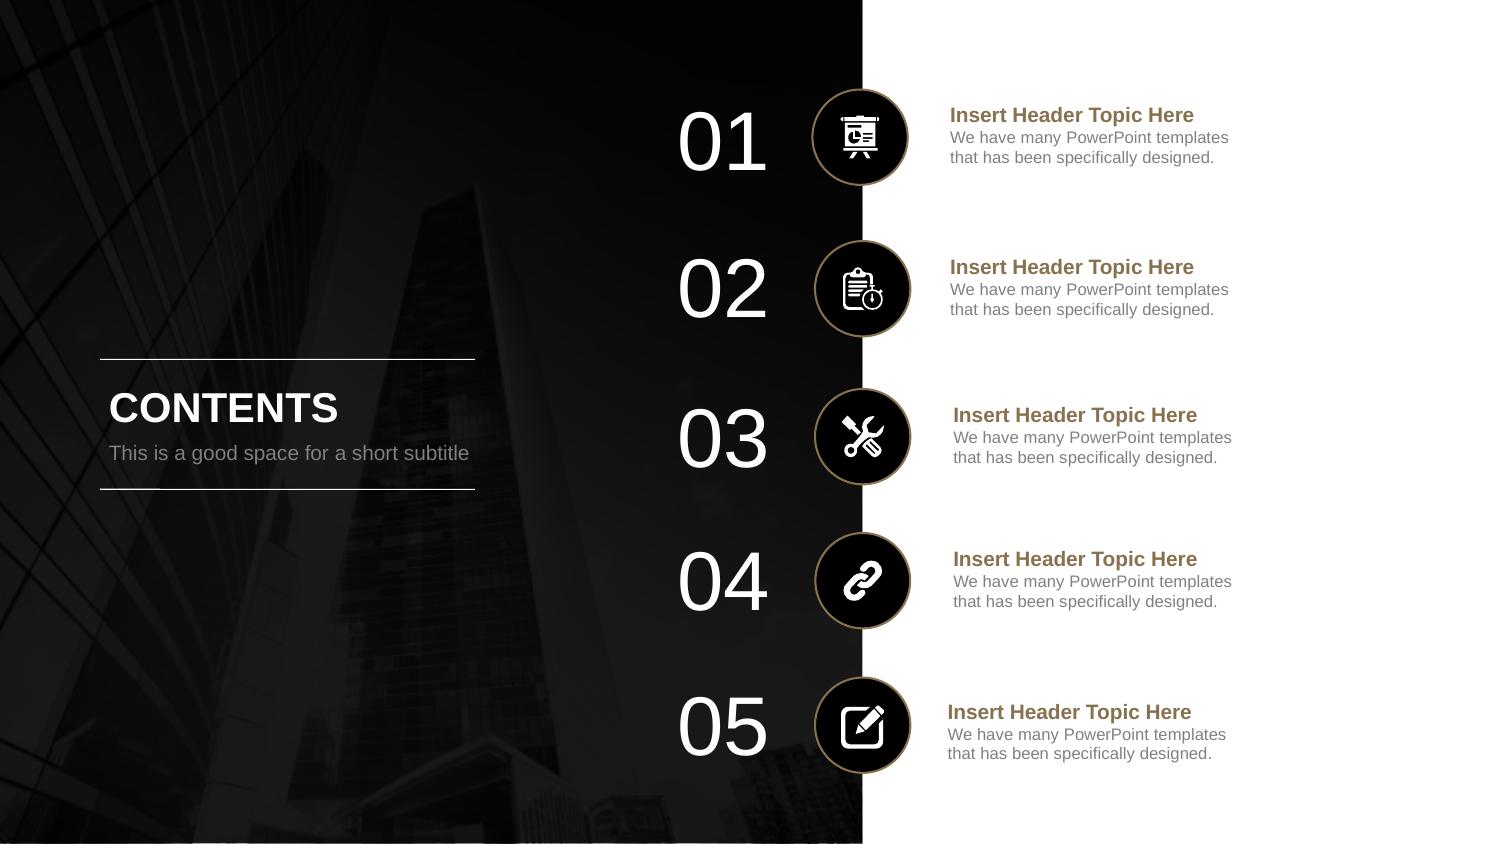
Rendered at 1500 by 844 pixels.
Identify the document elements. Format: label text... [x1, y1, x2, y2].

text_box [814, 240, 911, 337]
text_box Insert Header Topic Here We have many PowerPoint templates that has been specifically designed. [950, 253, 1250, 319]
text_box 05 [663, 664, 786, 780]
text_box 04 [663, 519, 786, 635]
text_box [815, 532, 911, 629]
text_box This is a good space for a short subtitle [93, 432, 485, 472]
text_box 02 [663, 226, 786, 342]
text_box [812, 89, 908, 186]
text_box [814, 677, 911, 774]
text_box Insert Header Topic Here We have many PowerPoint templates that has been specifically designed. [950, 102, 1250, 168]
text_box Insert Header Topic Here We have many PowerPoint templates that has been specifically designed. [947, 698, 1247, 764]
text_box Insert Header Topic Here We have many PowerPoint templates that has been specifically designed. [953, 401, 1253, 467]
text_box [0, 0, 863, 844]
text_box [814, 388, 911, 485]
text_box Insert Header Topic Here We have many PowerPoint templates that has been specifically designed. [953, 545, 1253, 611]
text_box CONTENTS [94, 373, 354, 432]
text_box 03 [663, 377, 786, 492]
text_box 01 [663, 79, 786, 194]
